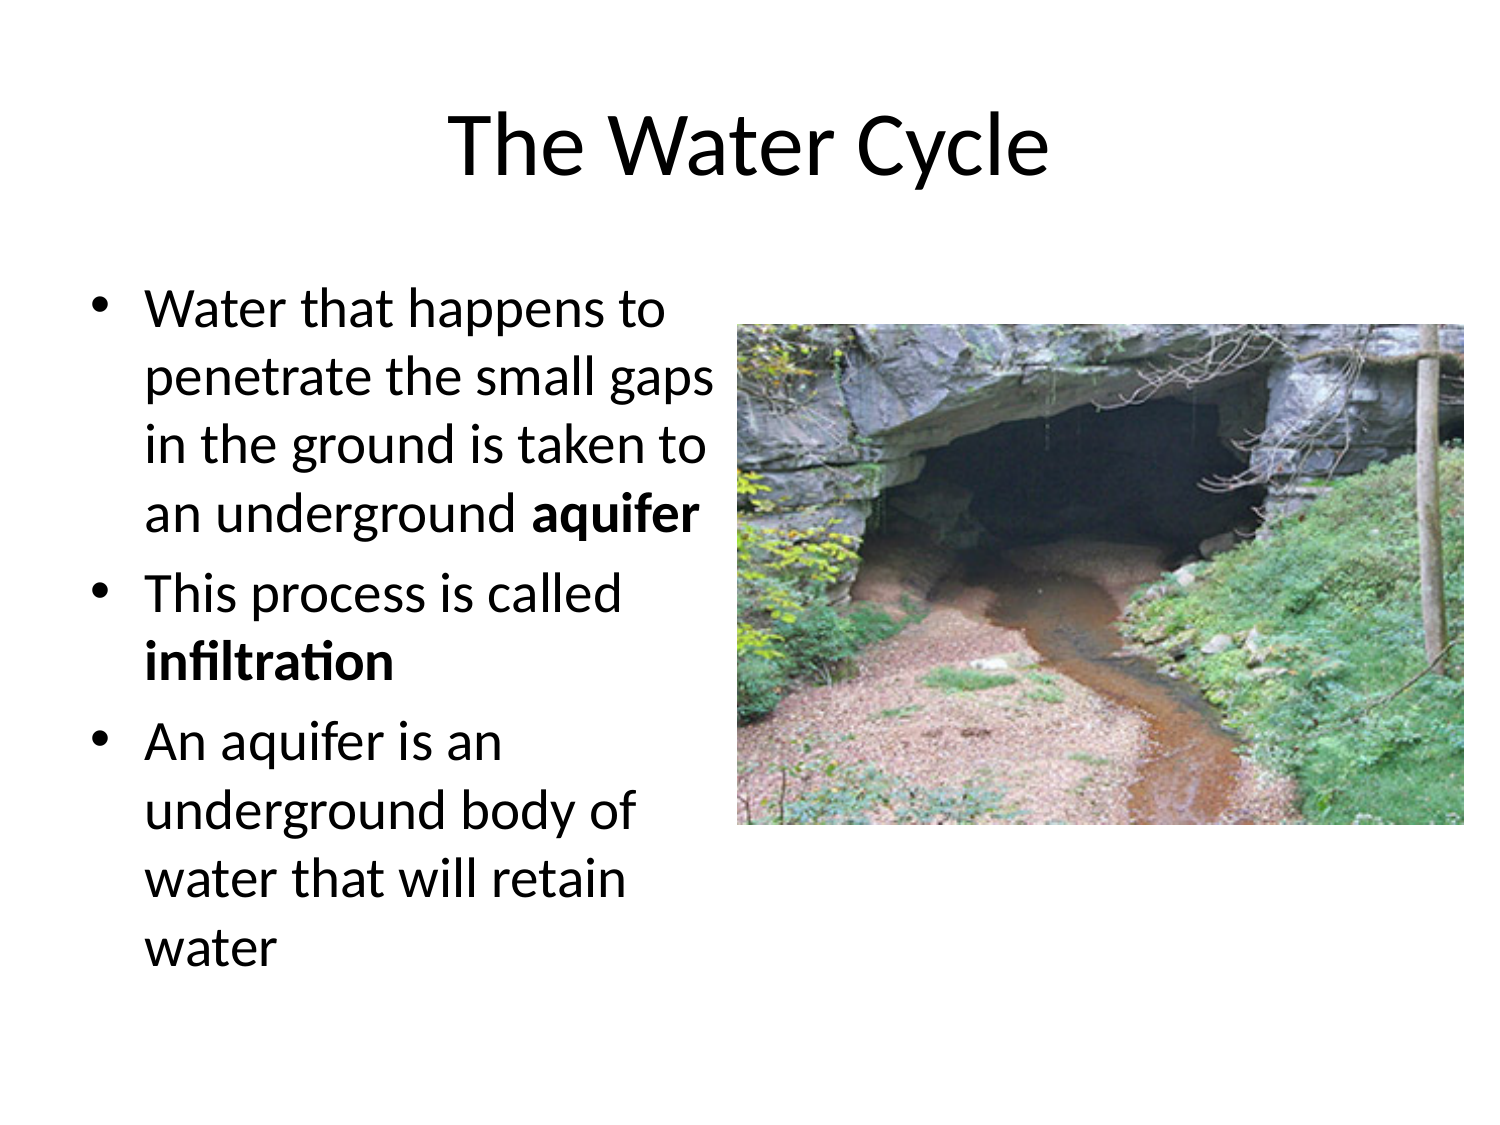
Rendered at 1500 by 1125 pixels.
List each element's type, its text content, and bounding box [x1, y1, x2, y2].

list Water that happens to penetrate the small gaps in the ground is taken to an underground aquifer This process is called infiltration An aquifer is an underground body of water that will retain water [75, 262, 738, 1005]
title The Water Cycle [75, 45, 1425, 233]
picture [737, 324, 1464, 826]
